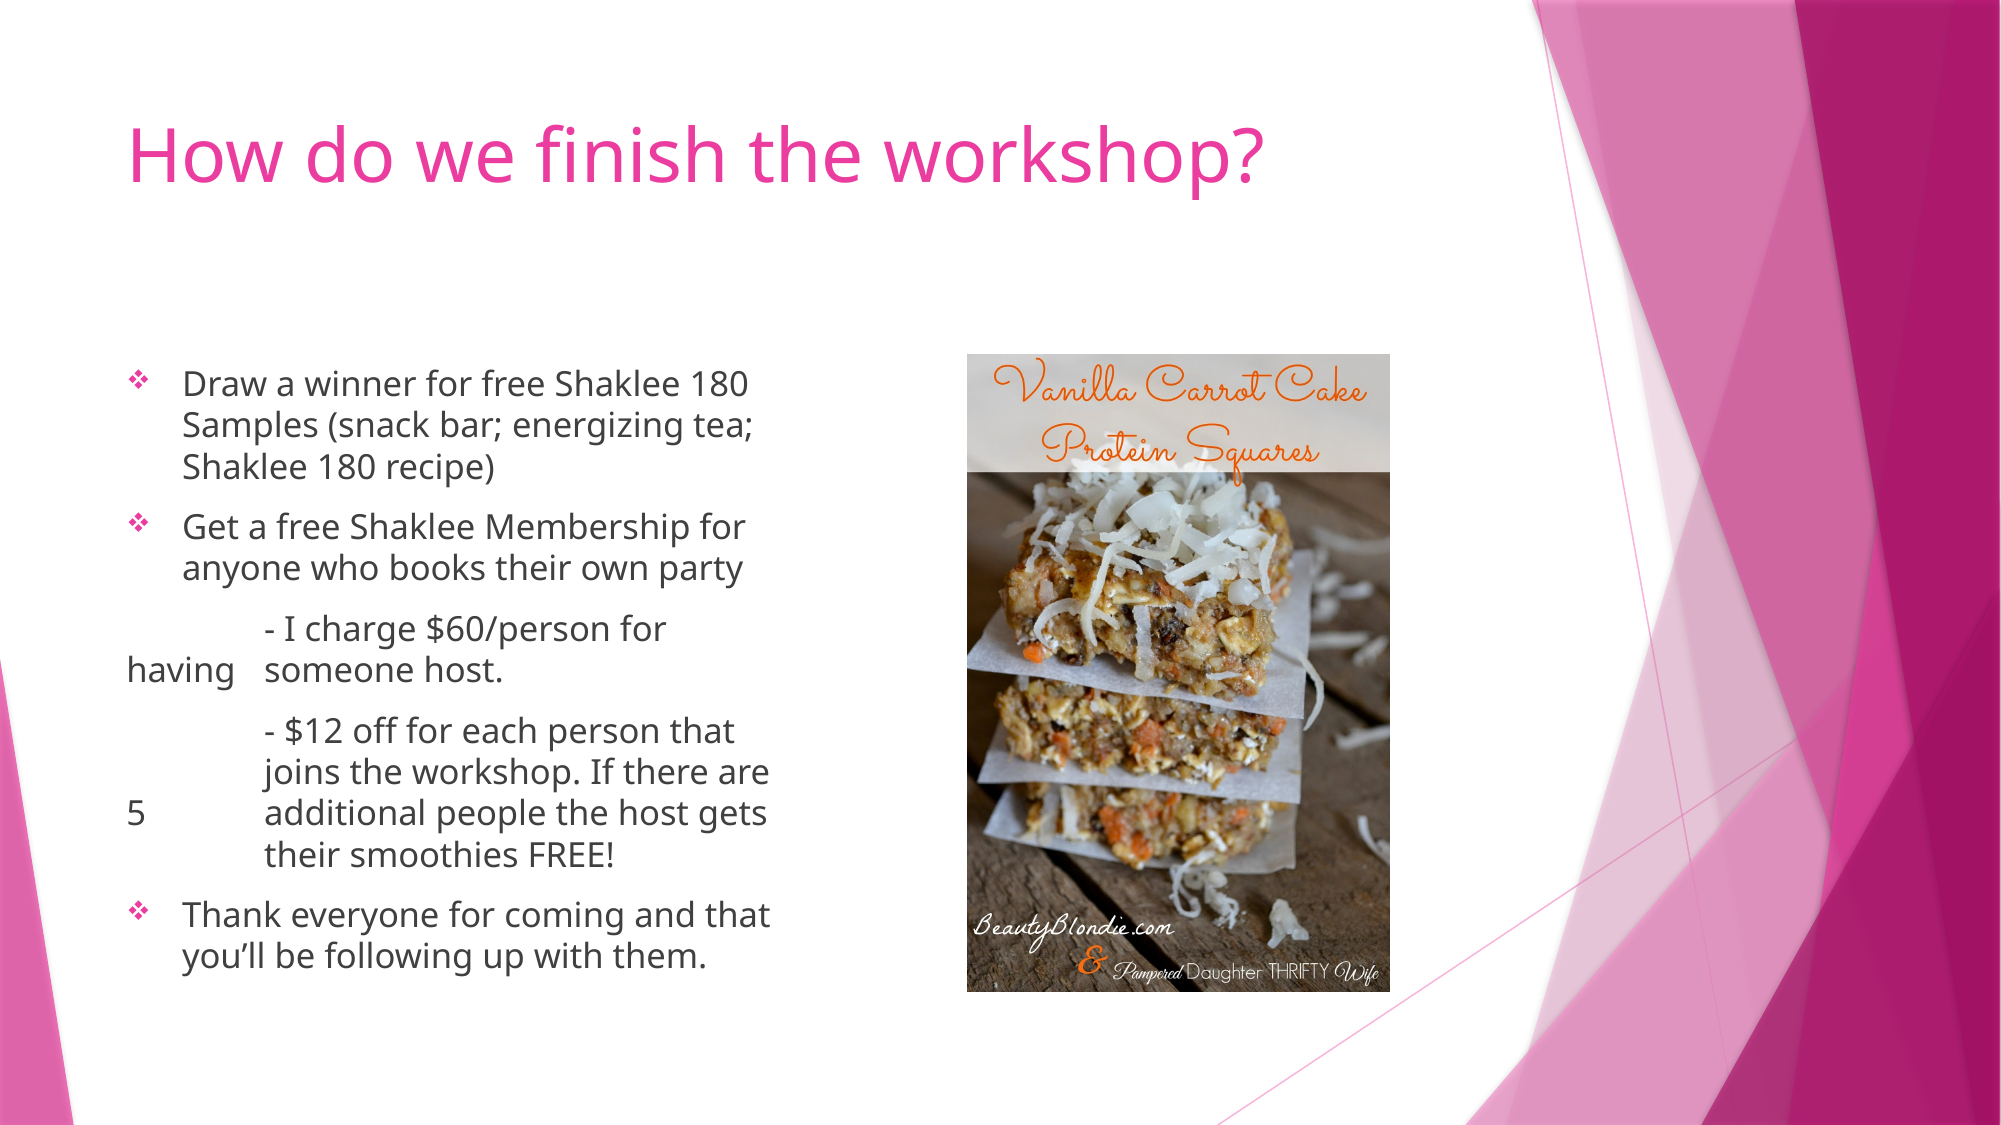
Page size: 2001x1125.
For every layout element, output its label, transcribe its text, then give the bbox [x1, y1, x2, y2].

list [966, 353, 1390, 992]
title How do we finish the workshop? [110, 99, 1522, 317]
list Draw a winner for free Shaklee 180 Samples (snack bar; energizing tea; Shaklee 180 recipe) Get a free Shaklee Membership for anyone who books their own party - I charge $60/person for having someone host. - $12 off for each person that joins the workshop. If there are 5 additional people the host gets their smoothies FREE! Thank everyone for coming and that you’ll be following up with them. [110, 354, 798, 992]
